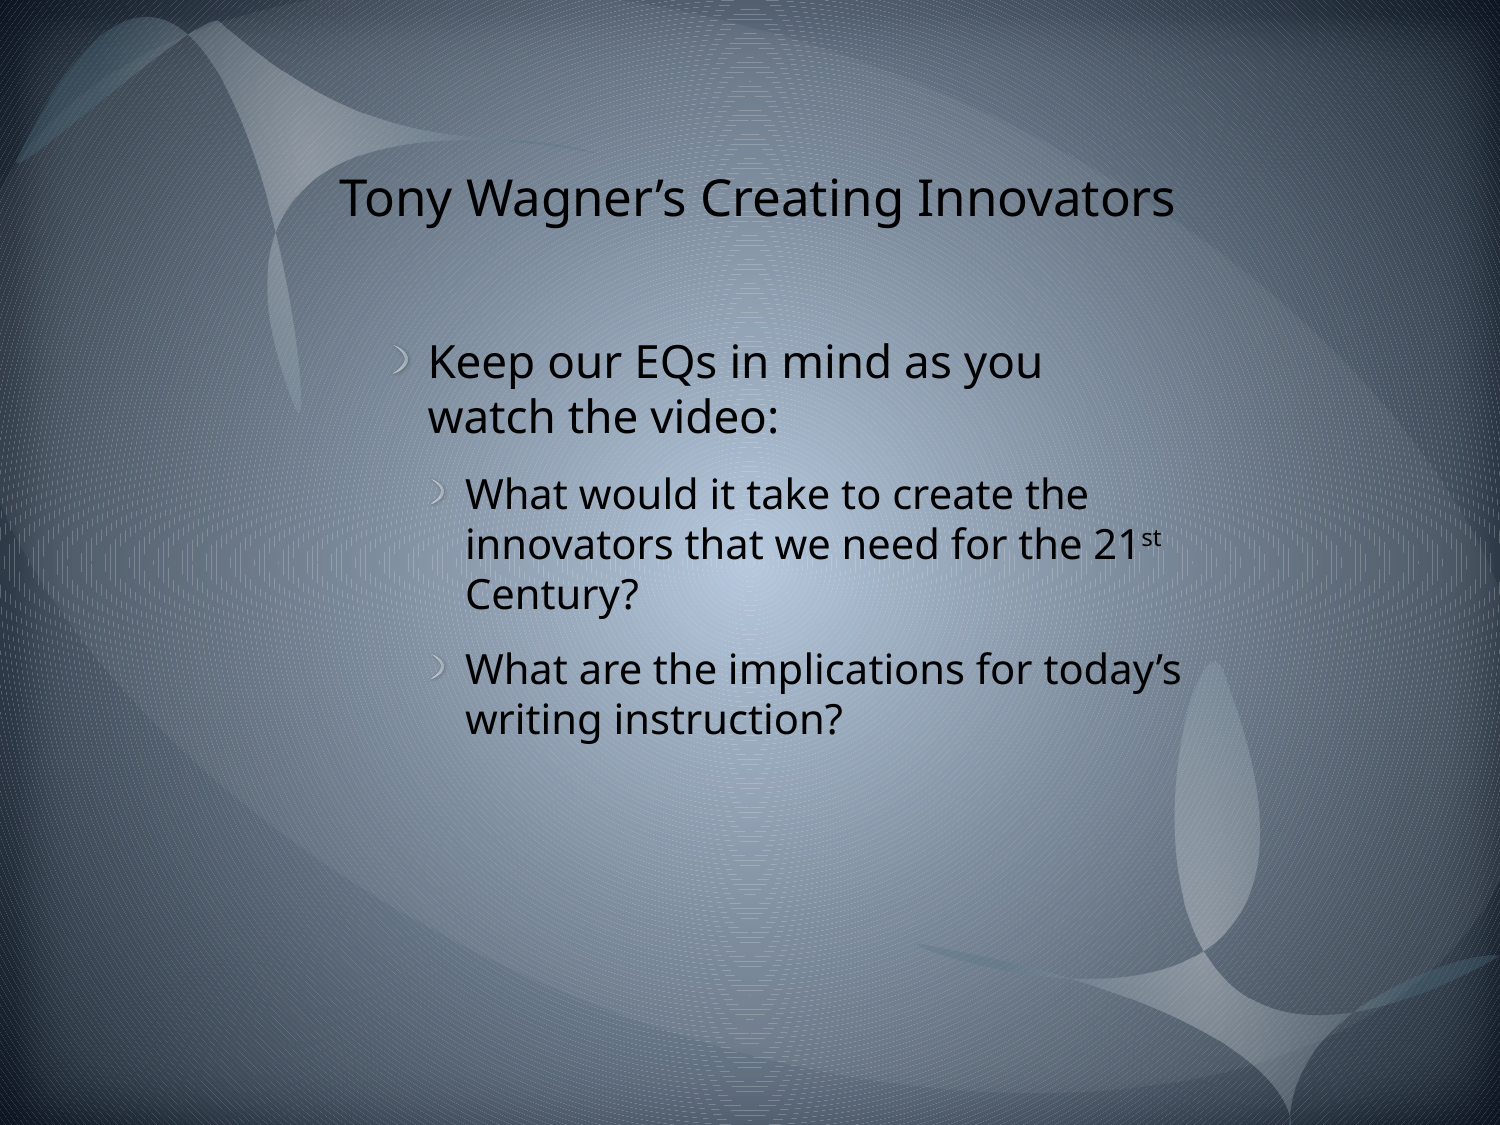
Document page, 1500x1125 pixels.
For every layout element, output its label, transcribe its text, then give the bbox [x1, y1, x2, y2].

list Keep our EQs in mind as you watch the video: What would it take to create the innovators that we need for the 21st Century? What are the implications for today’s writing instruction? [375, 324, 1198, 956]
title Tony Wagner’s Creating Innovators [324, 129, 1197, 263]
picture [0, 0, 1500, 1125]
